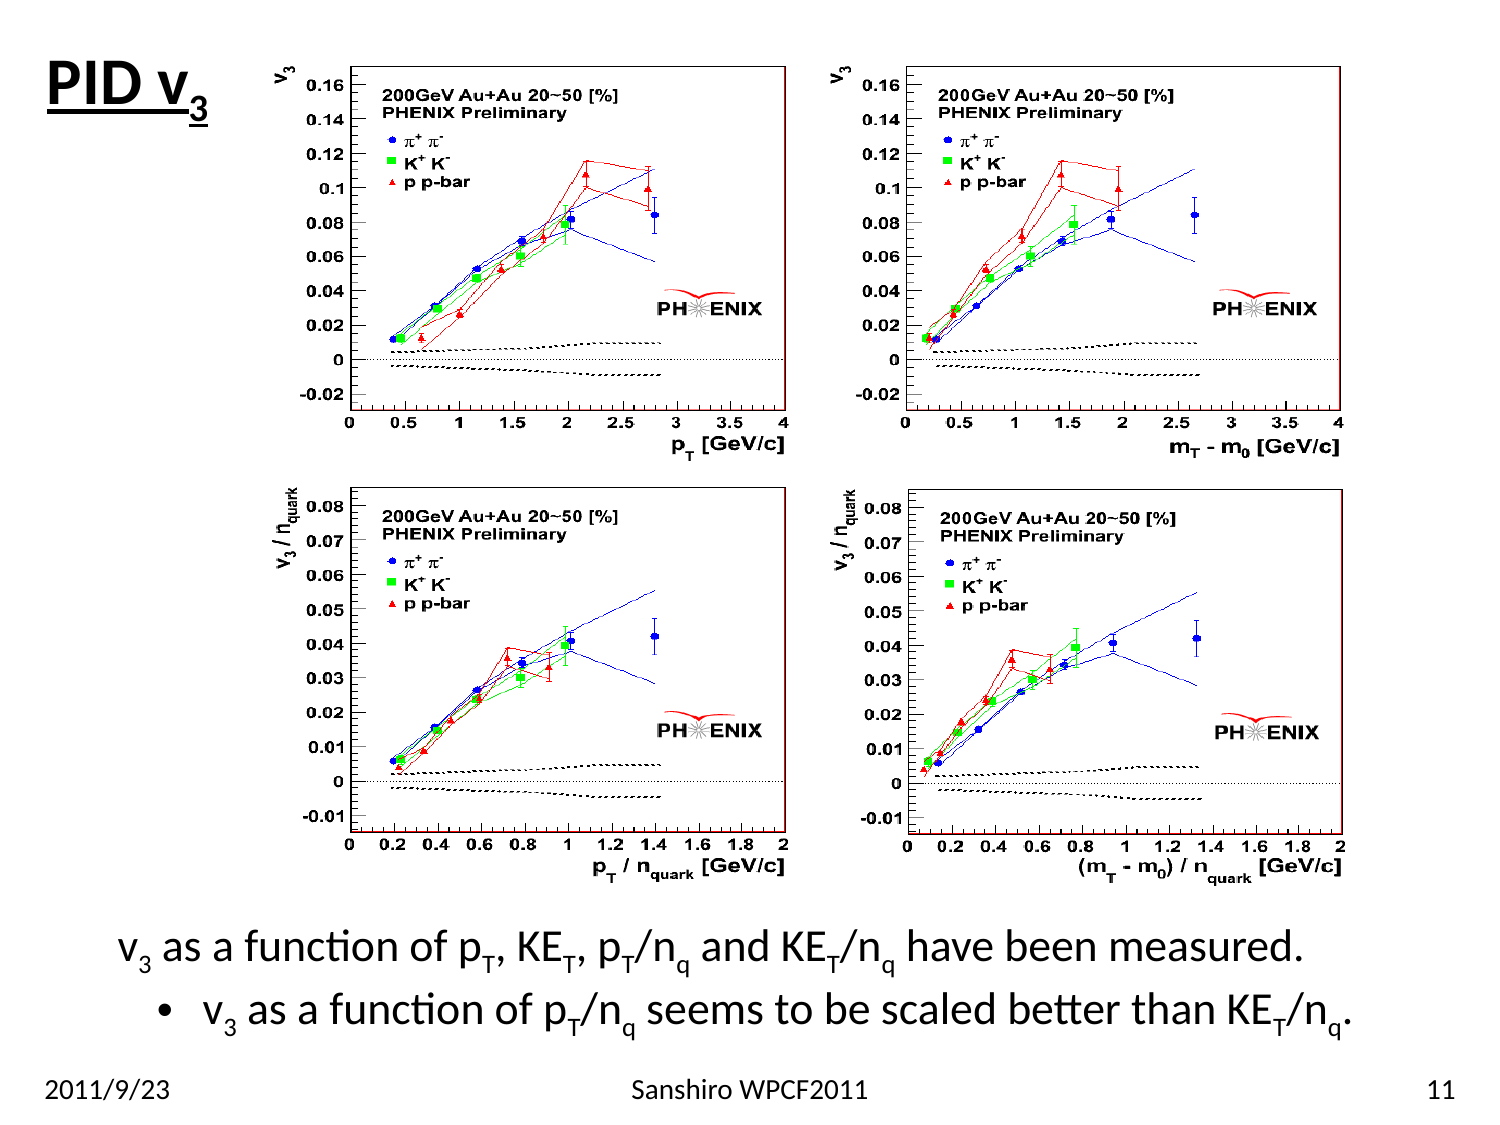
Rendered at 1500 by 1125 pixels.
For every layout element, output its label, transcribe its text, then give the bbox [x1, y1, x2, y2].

slide_number 11 [1120, 1057, 1471, 1118]
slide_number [29, 1057, 380, 1118]
text_box v3 as a function of pT, KET, pT/nq and KET/nq have been measured. v3 as a function of pT/nq seems to be scaled better than KET/nq. [102, 908, 1369, 1049]
picture [821, 42, 1377, 894]
footer Sanshiro WPCF2011 [512, 1057, 988, 1118]
text_box PID v3 [32, 30, 223, 137]
picture [265, 42, 819, 892]
